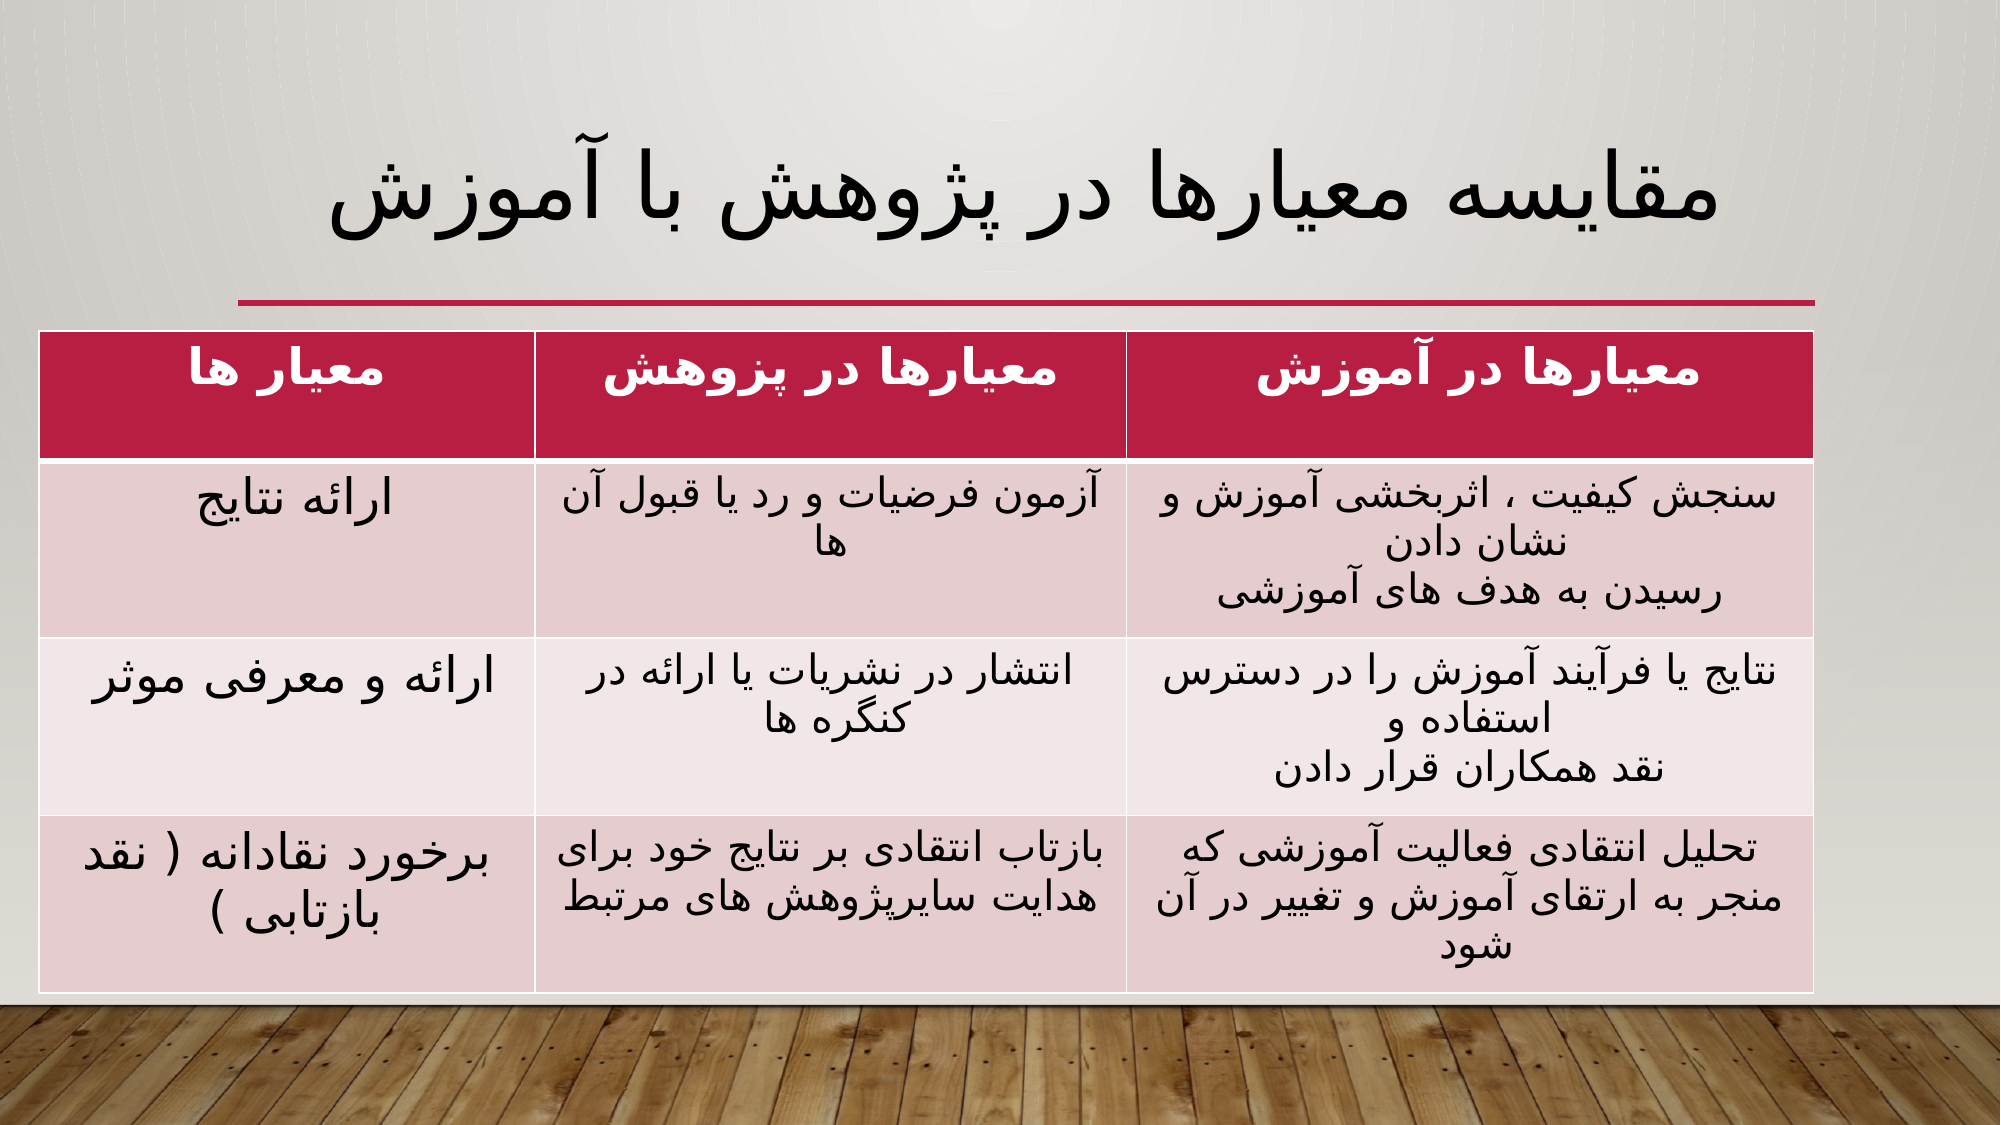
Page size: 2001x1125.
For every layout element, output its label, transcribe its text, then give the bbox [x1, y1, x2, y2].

table_header معیارها در پزوهش [536, 332, 1126, 458]
table_cell سنجش کیفیت ، اثربخشی آموزش و نشان دادن رسیدن به هدف های آموزشی [1127, 464, 1813, 637]
table_cell آزمون فرضیات و رد یا قبول آن ها [536, 464, 1126, 637]
table_cell بازتاب انتقادی بر نتایج خود برای هدایت سایرپژوهش های مرتبط [536, 816, 1126, 992]
table_header معیار ها [40, 332, 534, 458]
table_cell ارائه نتایج [40, 464, 534, 637]
table_header معیارها در آموزش [1127, 332, 1813, 458]
picture [0, 1005, 2000, 1125]
table_cell نتایج یا فرآیند آموزش را در دسترس استفاده و نقد همکاران قرار دادن [1127, 639, 1813, 815]
table_cell انتشار در نشریات یا ارائه در کنگره ها [536, 639, 1126, 815]
table_cell تحلیل انتقادی فعالیت آموزشی که منجر به ارتقای آموزش و تغییر در آن شود [1127, 816, 1813, 992]
table_cell برخورد نقادانه ( نقد بازتابی ) [40, 816, 534, 992]
table_cell ارائه و معرفی موثر [40, 639, 534, 815]
title مقایسه معیارها در پژوهش با آموزش [238, 131, 1814, 305]
